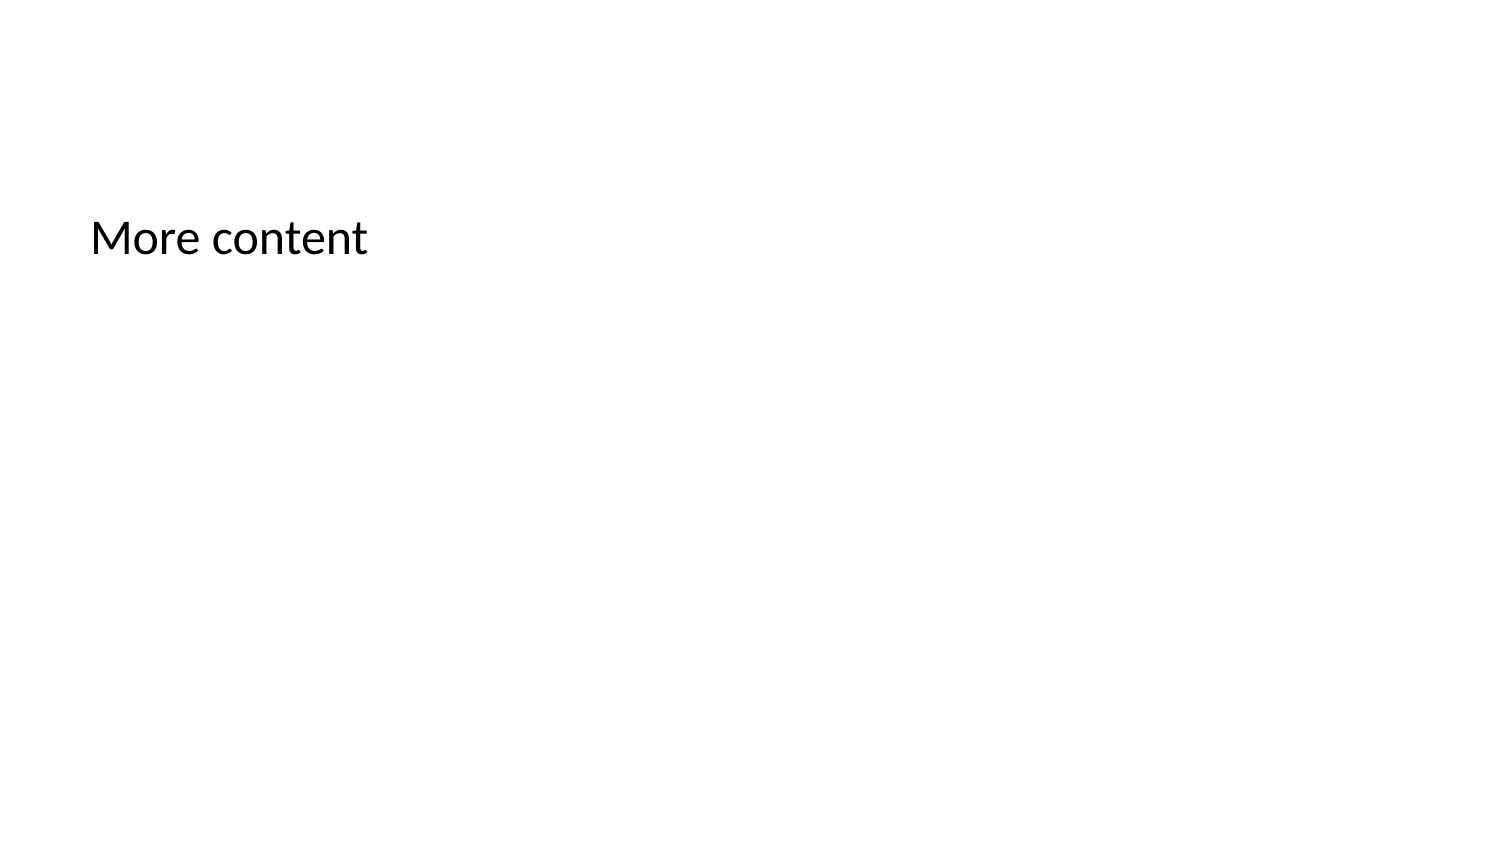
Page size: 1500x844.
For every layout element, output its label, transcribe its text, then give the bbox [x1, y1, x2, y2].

list More content [75, 196, 1425, 754]
